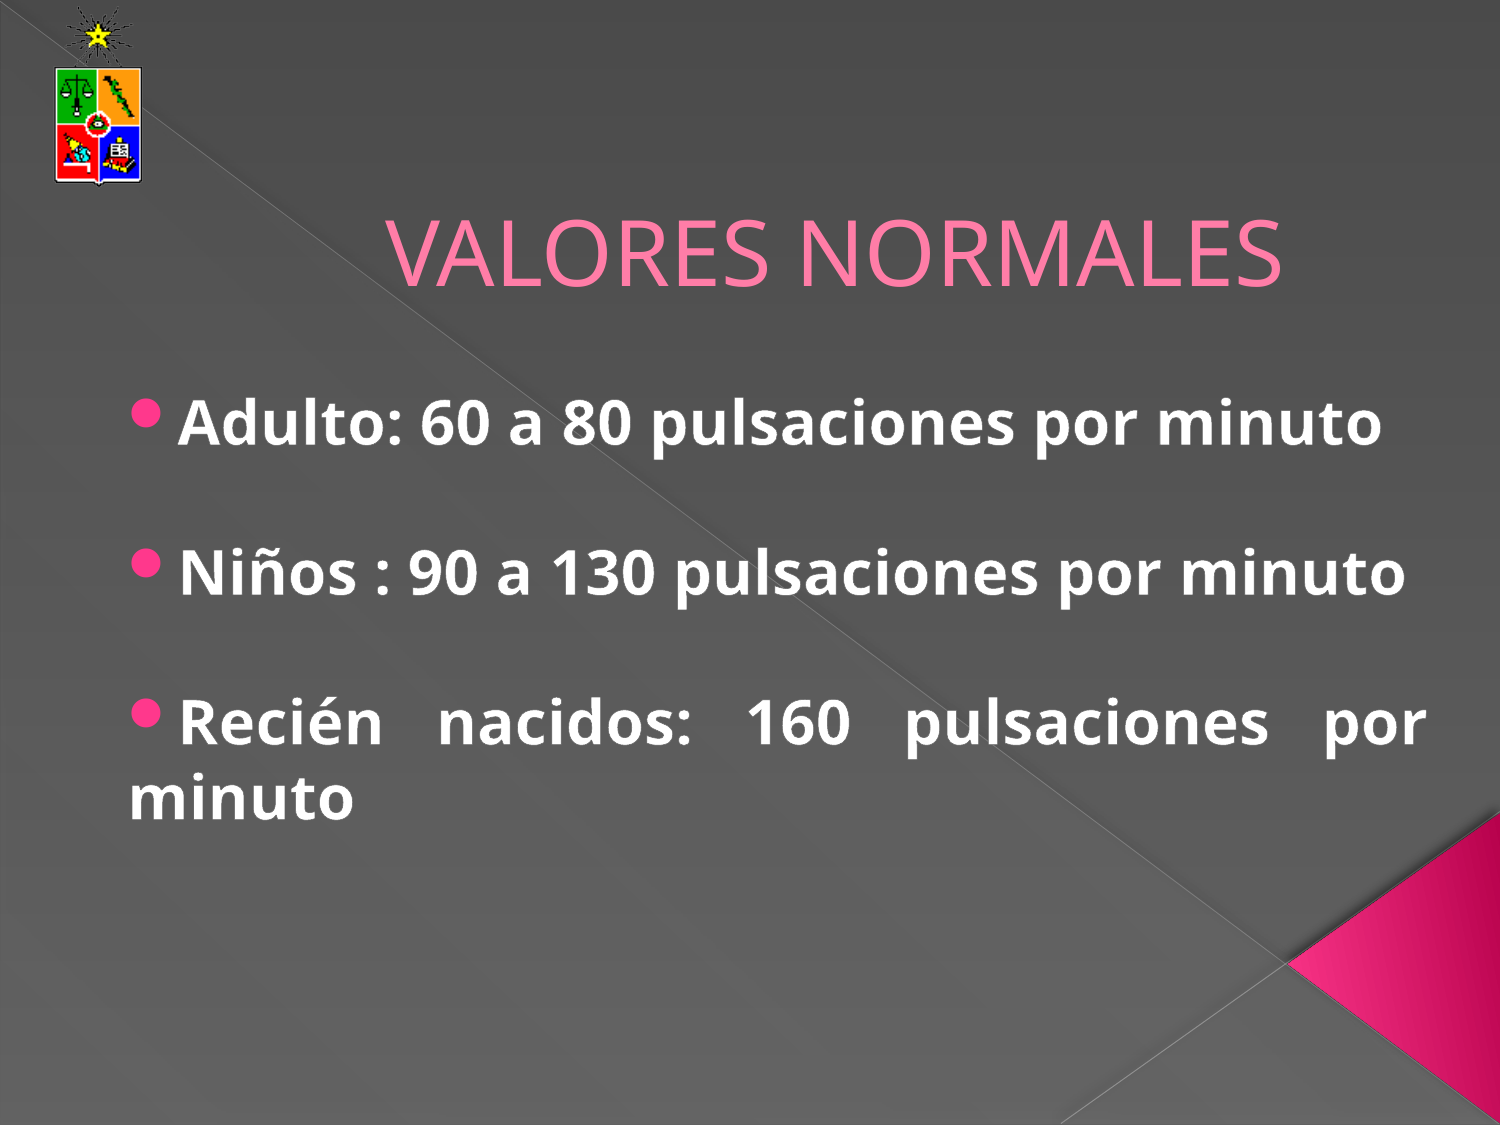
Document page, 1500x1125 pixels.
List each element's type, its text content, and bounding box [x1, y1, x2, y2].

picture [37, 0, 160, 193]
subtitle Adulto: 60 a 80 pulsaciones por minuto Niños : 90 a 130 pulsaciones por minuto Recién nacidos: 160 pulsaciones por minuto [112, 375, 1450, 1063]
title VALORES NORMALES [212, 125, 1300, 313]
